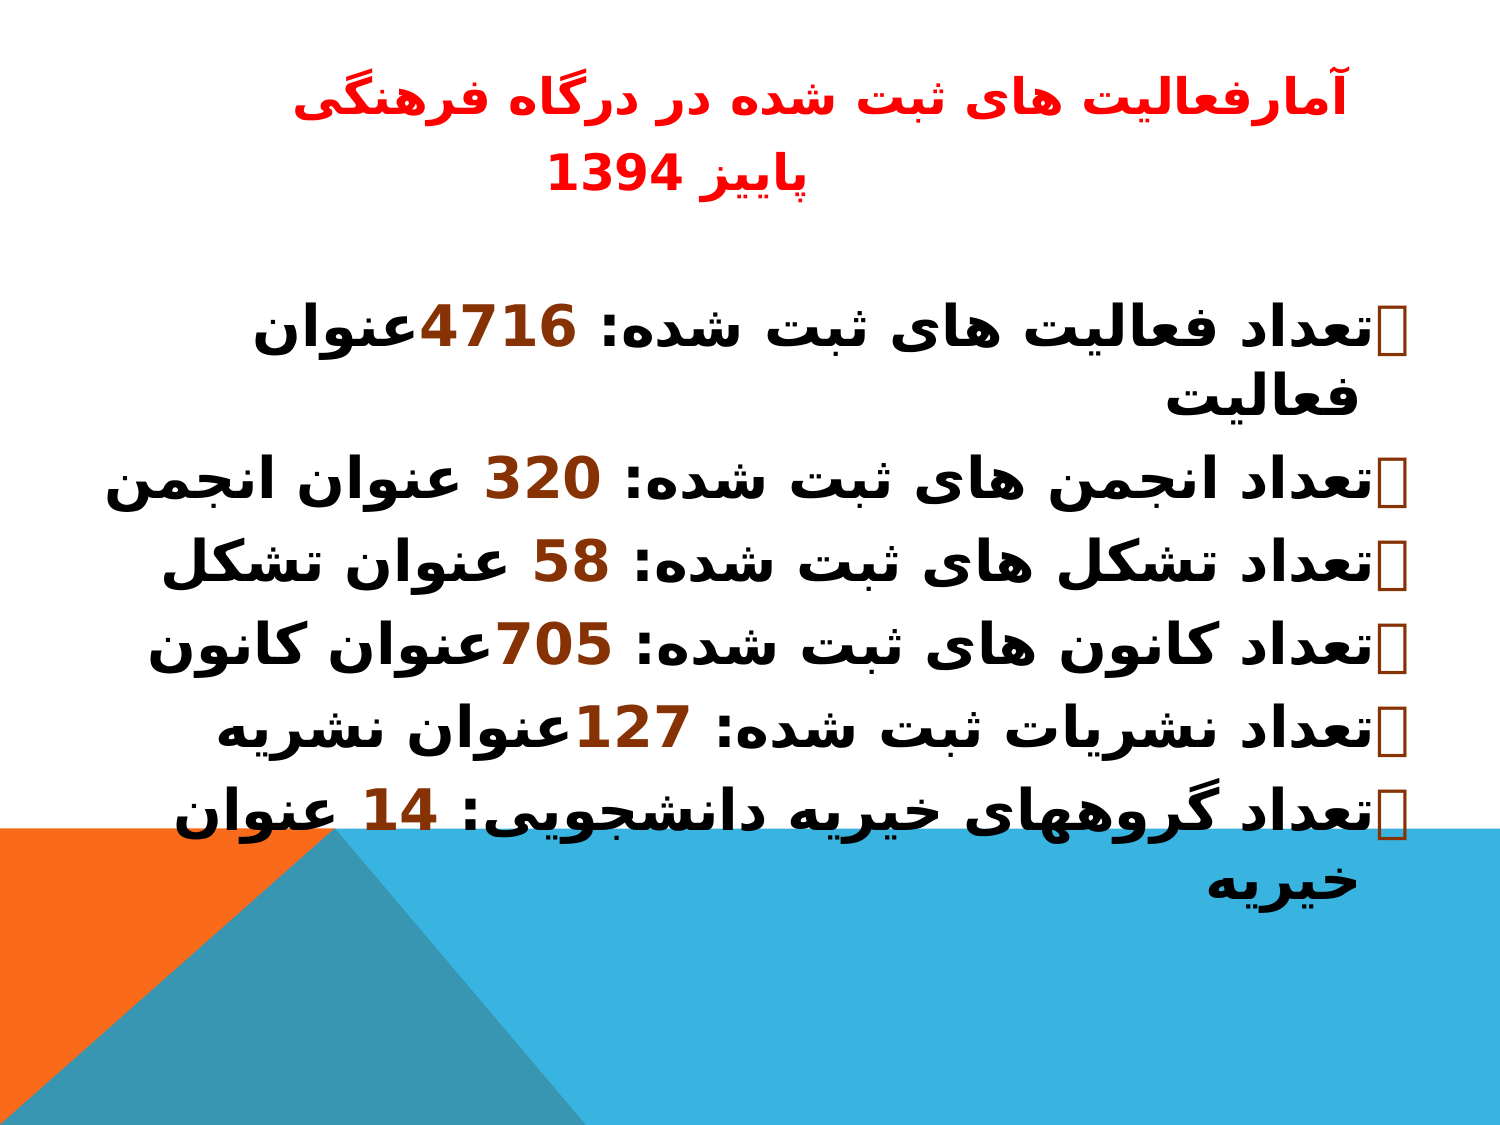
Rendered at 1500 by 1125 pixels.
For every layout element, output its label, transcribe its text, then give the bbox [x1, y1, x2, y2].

list آمارفعالیت های ثبت شده در درگاه فرهنگی پاییز 1394 تعداد فعالیت های ثبت شده: 4716عنوان فعالیت تعداد انجمن های ثبت شده: 320 عنوان انجمن تعداد تشکل های ثبت شده: 58 عنوان تشکل تعداد کانون های ثبت شده: 705عنوان کانون تعداد نشریات ثبت شده: 127عنوان نشریه تعداد گروههای خیریه دانشجویی: 14 عنوان خیریه [87, 50, 1425, 963]
